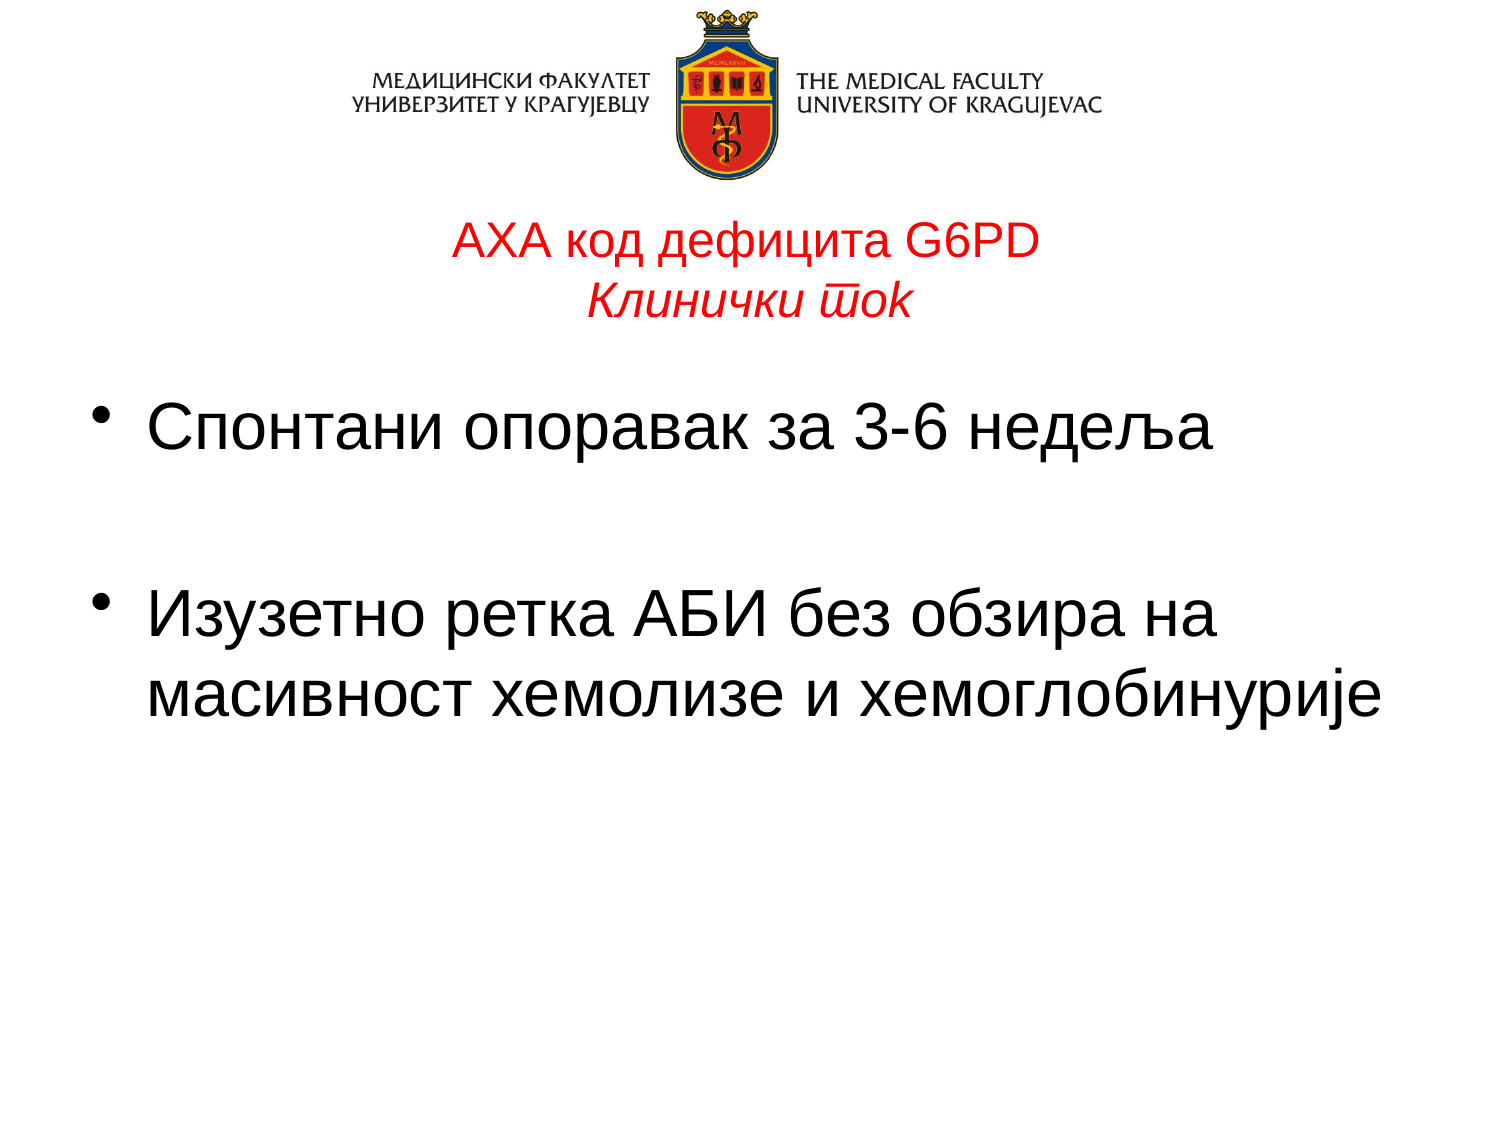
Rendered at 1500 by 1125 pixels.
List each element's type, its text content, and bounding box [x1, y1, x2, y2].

picture [328, 0, 1125, 173]
title АХА код дефицита G6PD Клинички тоk [74, 173, 1426, 362]
list Спонтани опоравак за 3-6 недеља Изузетно ретка АБИ без обзира на масивност хемолизе и хемоглобинурије [74, 374, 1426, 1118]
